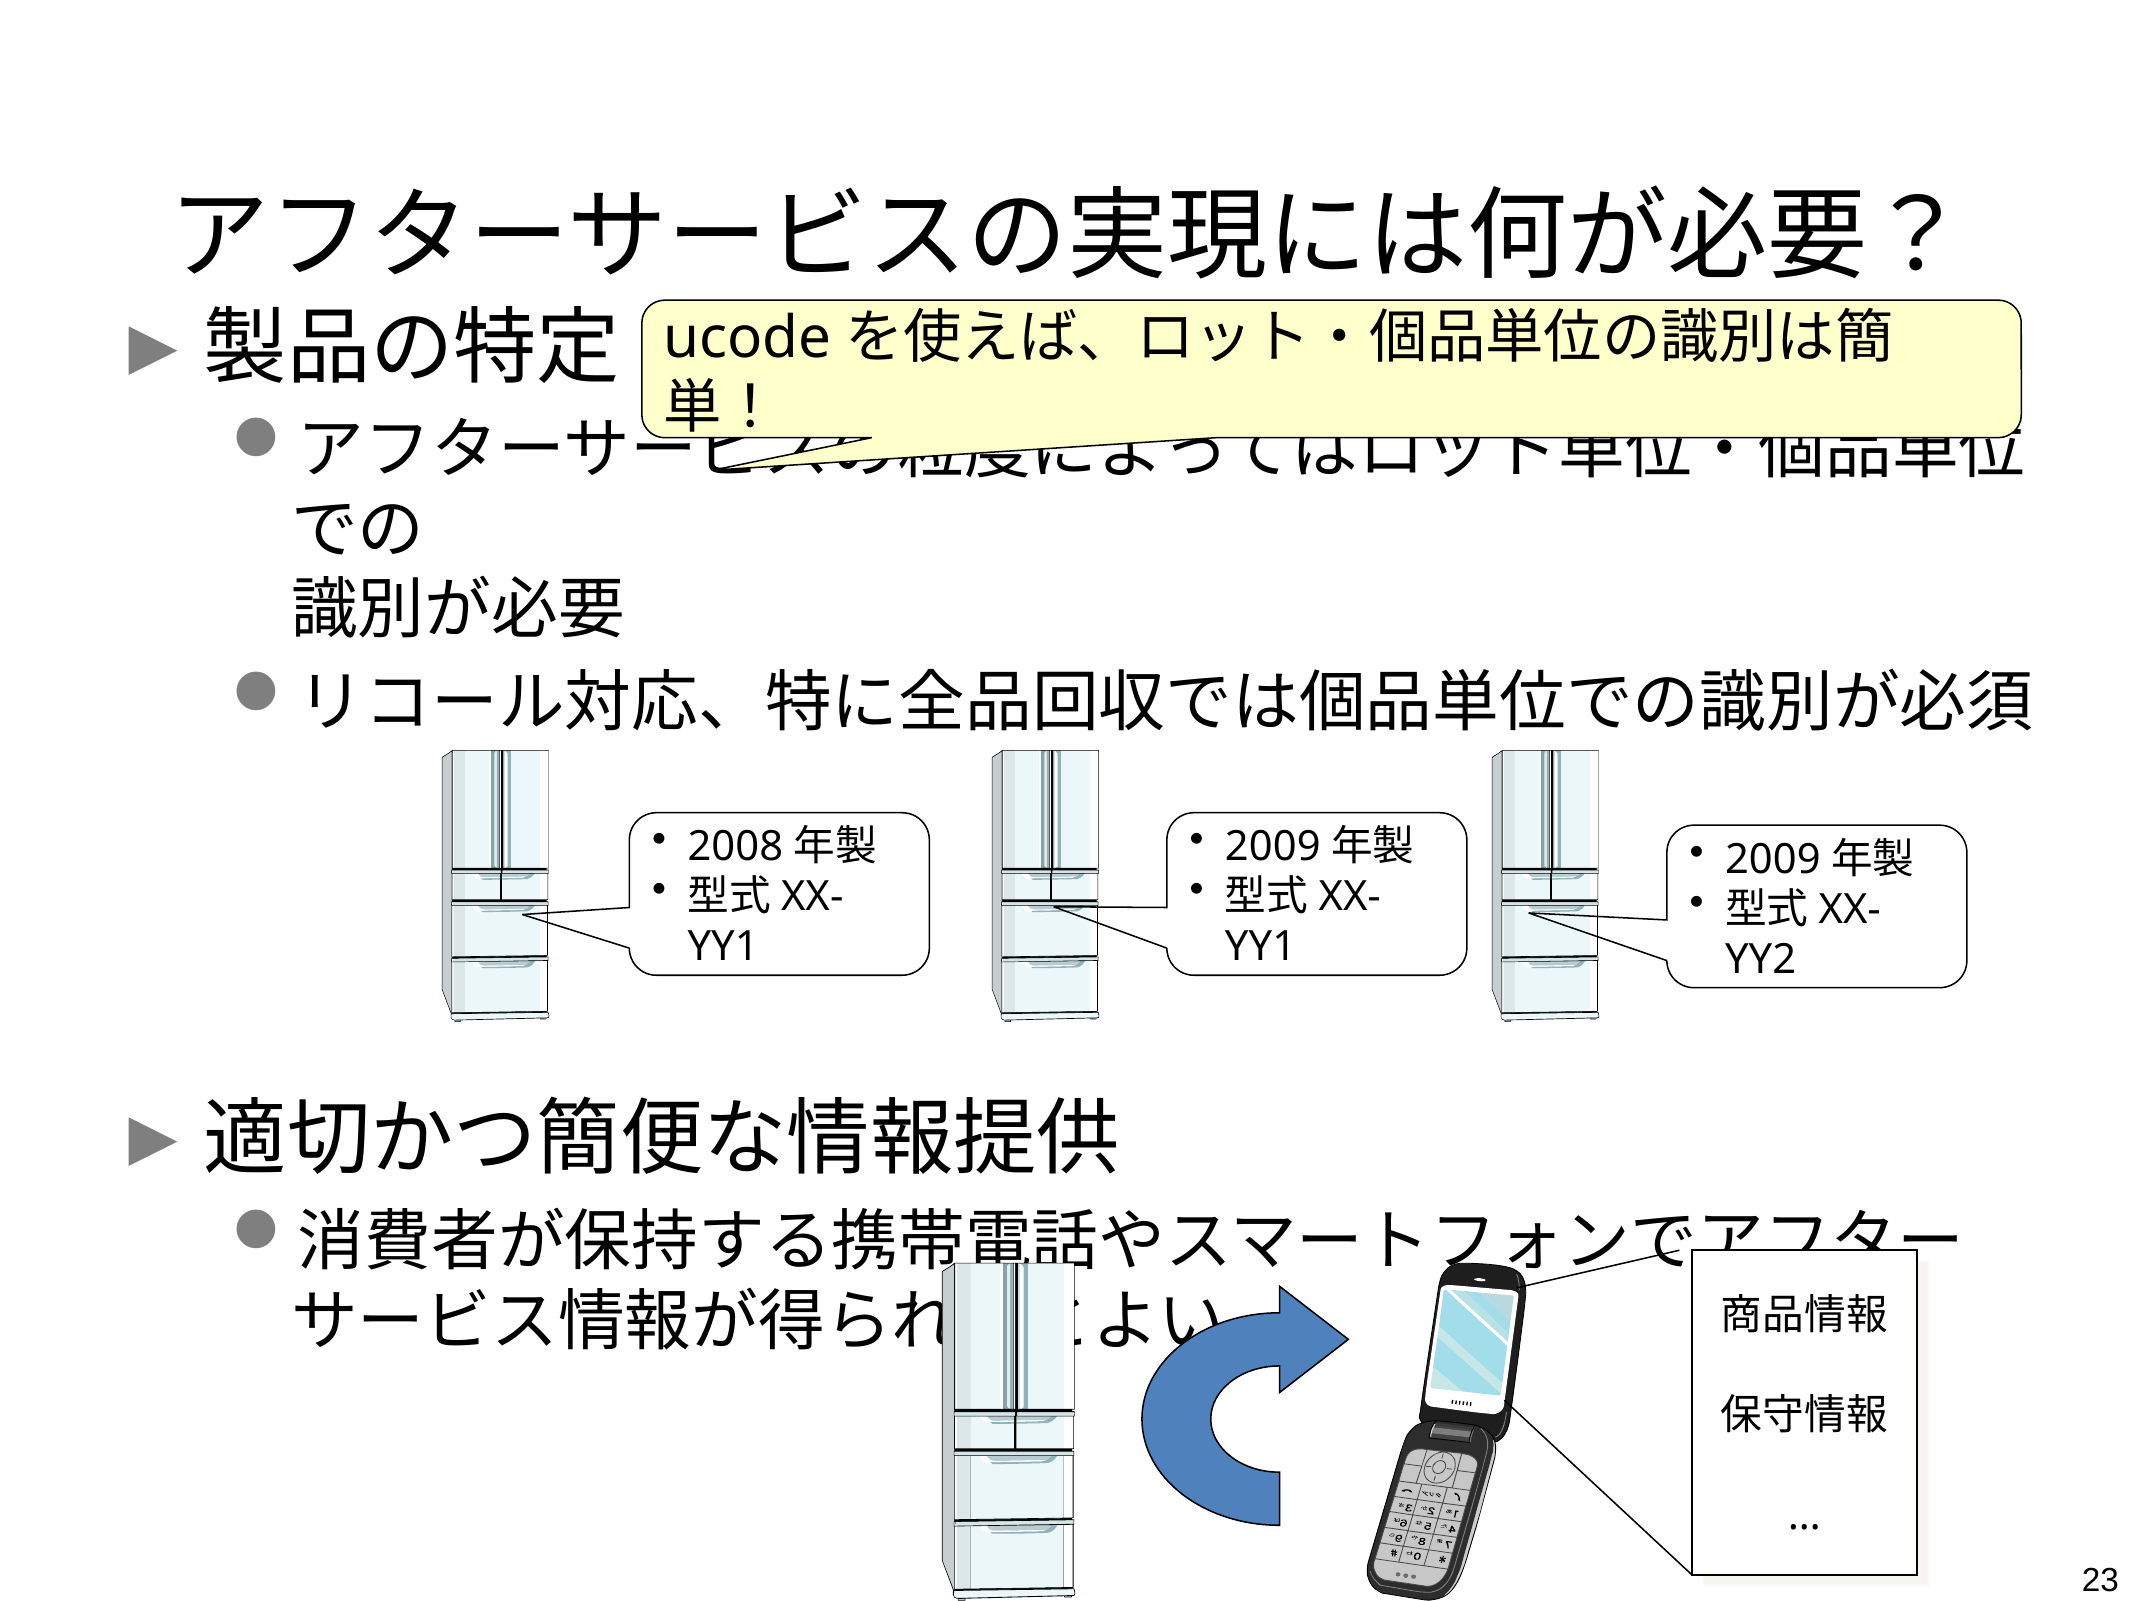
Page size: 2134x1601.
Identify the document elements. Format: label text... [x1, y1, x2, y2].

picture [1366, 1262, 1527, 1601]
text_box 2009年製 型式XX-YY2 [1604, 825, 1967, 988]
picture [441, 749, 550, 1023]
title アフターサービスの実現には何が必要？ [62, 107, 2075, 355]
text_box ucodeを使えば、ロット・個品単位の識別は簡単！ [641, 300, 2022, 471]
list 製品の特定 アフターサービスの粒度によってはロット単位・個品単位での 識別が必要 リコール対応、特に全品回収では個品単位での識別が必須 適切かつ簡便な情報提供 消費者が保持する携帯電話やスマートフォンでアフターサービス情報が得られるとよい [62, 355, 2075, 1518]
picture [1491, 749, 1600, 1023]
text_box 商品情報 保守情報 … [1691, 1249, 1917, 1549]
text_box 2008年製 型式XX-YY1 [554, 812, 930, 976]
picture [941, 1262, 1076, 1601]
picture [991, 749, 1100, 1023]
slide_number 23 [1635, 1549, 2134, 1601]
text_box [1141, 1286, 1349, 1526]
text_box 2009年製 型式XX-YY1 [1104, 812, 1467, 976]
